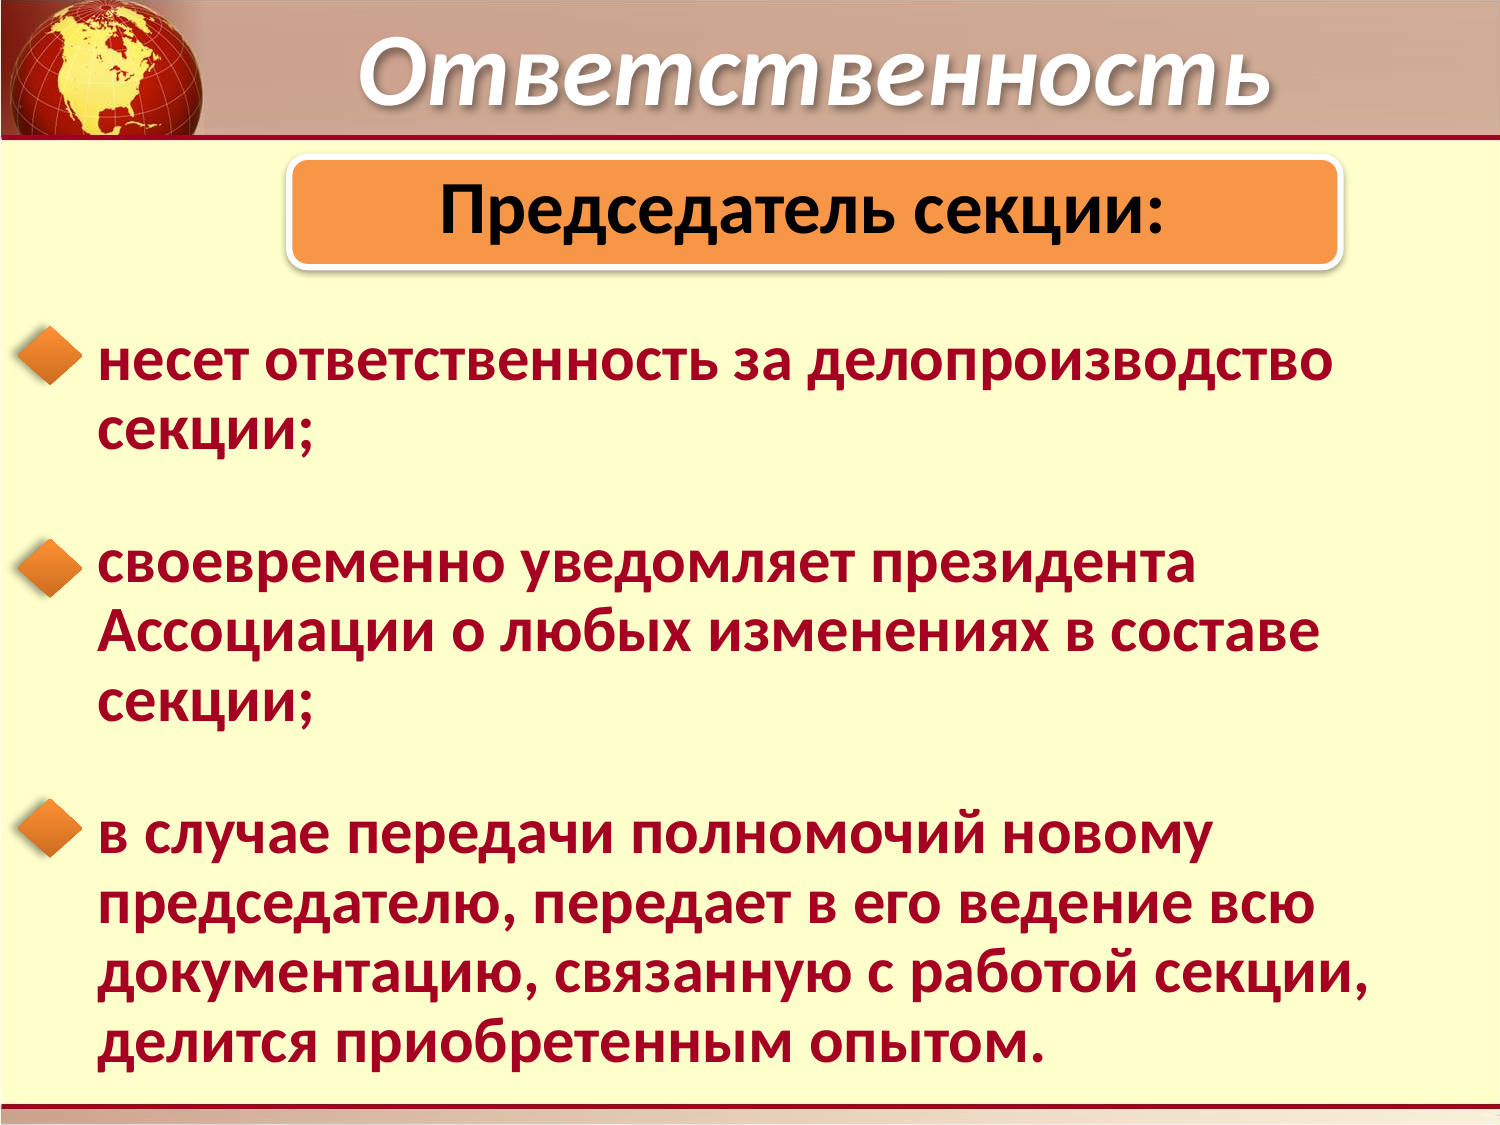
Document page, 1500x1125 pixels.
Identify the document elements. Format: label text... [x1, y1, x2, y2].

picture [0, 0, 1500, 1125]
text_box Ответственность [135, 8, 1495, 136]
text_box Председатель секции: [230, 168, 1376, 256]
text_box [17, 798, 83, 858]
text_box [287, 153, 1343, 168]
text_box [287, 256, 1343, 271]
text_box [17, 538, 83, 598]
text_box [17, 326, 83, 386]
text_box несет ответственность за делопроизводство секции; своевременно уведомляет президента Ассоциации о любых изменениях в составе секции; в случае передачи полномочий новому председателю, передает в его ведение всю документацию, связанную с работой секции, делится приобретенным опытом. [82, 316, 1500, 1077]
